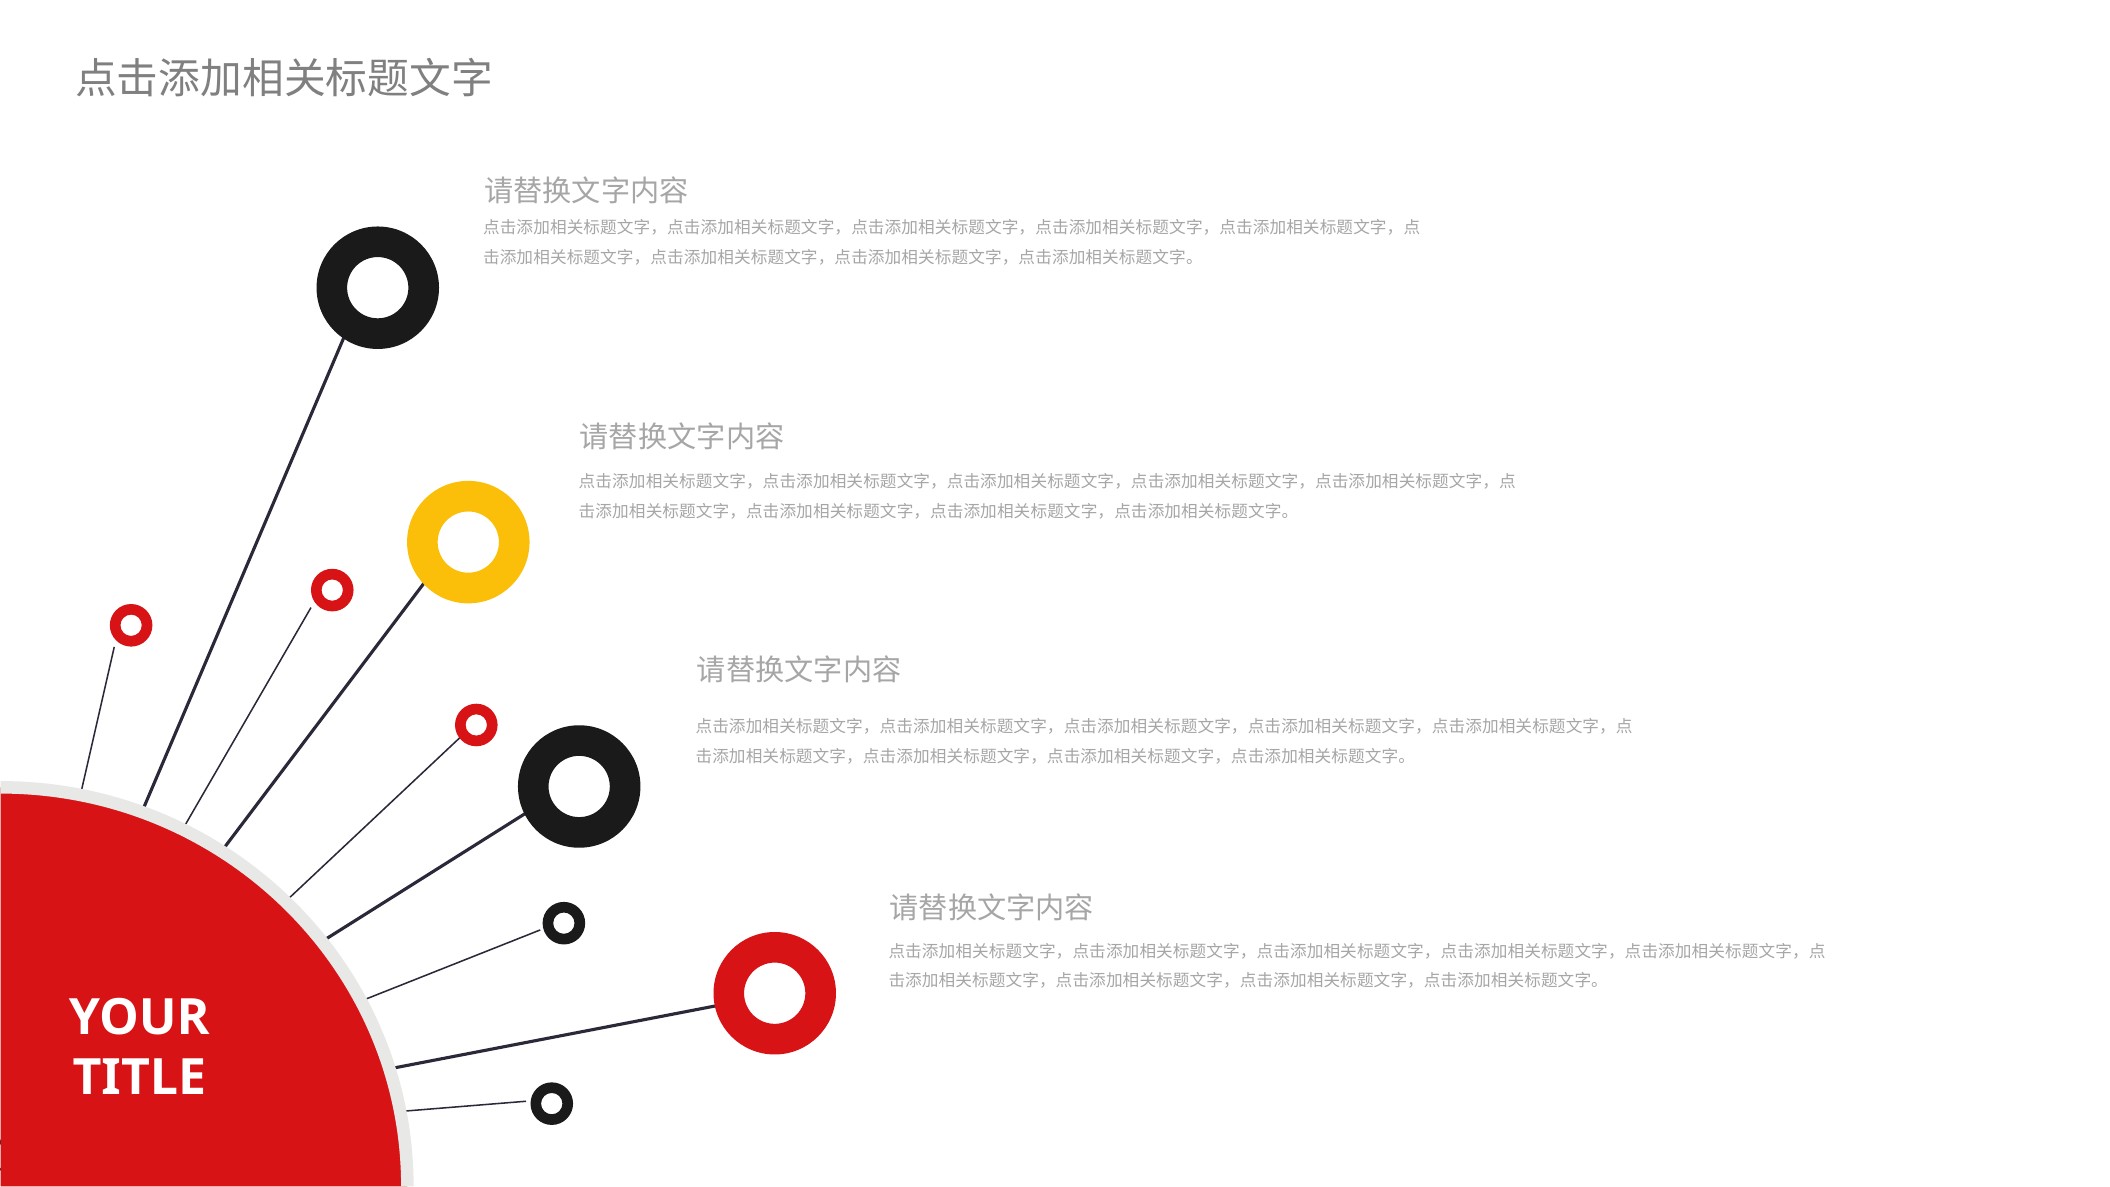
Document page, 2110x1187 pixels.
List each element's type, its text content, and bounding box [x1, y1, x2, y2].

text_box 请替换文字内容 [873, 874, 1273, 933]
text_box [722, 932, 836, 1055]
text_box 请替换文字内容 [468, 157, 867, 216]
text_box 点击添加相关标题文字，点击添加相关标题文字，点击添加相关标题文字，点击添加相关标题文字，点击添加相关标题文字，点击添加相关标题文字，点击添加相关标题文字，点击添加相关标题文字，点击添加相关标题文字。 [722, 453, 1540, 529]
text_box 请替换文字内容 [722, 642, 1080, 694]
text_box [0, 326, 722, 1176]
text_box 请替换文字内容 [722, 403, 963, 462]
text_box [316, 226, 440, 326]
text_box 点击添加相关标题文字，点击添加相关标题文字，点击添加相关标题文字，点击添加相关标题文字，点击添加相关标题文字，点击添加相关标题文字，点击添加相关标题文字，点击添加相关标题文字，点击添加相关标题文字。 [468, 199, 1445, 274]
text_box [0, 787, 408, 1187]
text_box 点击添加相关标题文字，点击添加相关标题文字，点击添加相关标题文字，点击添加相关标题文字，点击添加相关标题文字，点击添加相关标题文字，点击添加相关标题文字，点击添加相关标题文字，点击添加相关标题文字。 [722, 698, 1658, 773]
text_box 点击添加相关标题文字，点击添加相关标题文字，点击添加相关标题文字，点击添加相关标题文字，点击添加相关标题文字，点击添加相关标题文字，点击添加相关标题文字，点击添加相关标题文字，点击添加相关标题文字。 [873, 922, 1850, 998]
text_box 点击添加相关标题文字 [59, 44, 563, 107]
